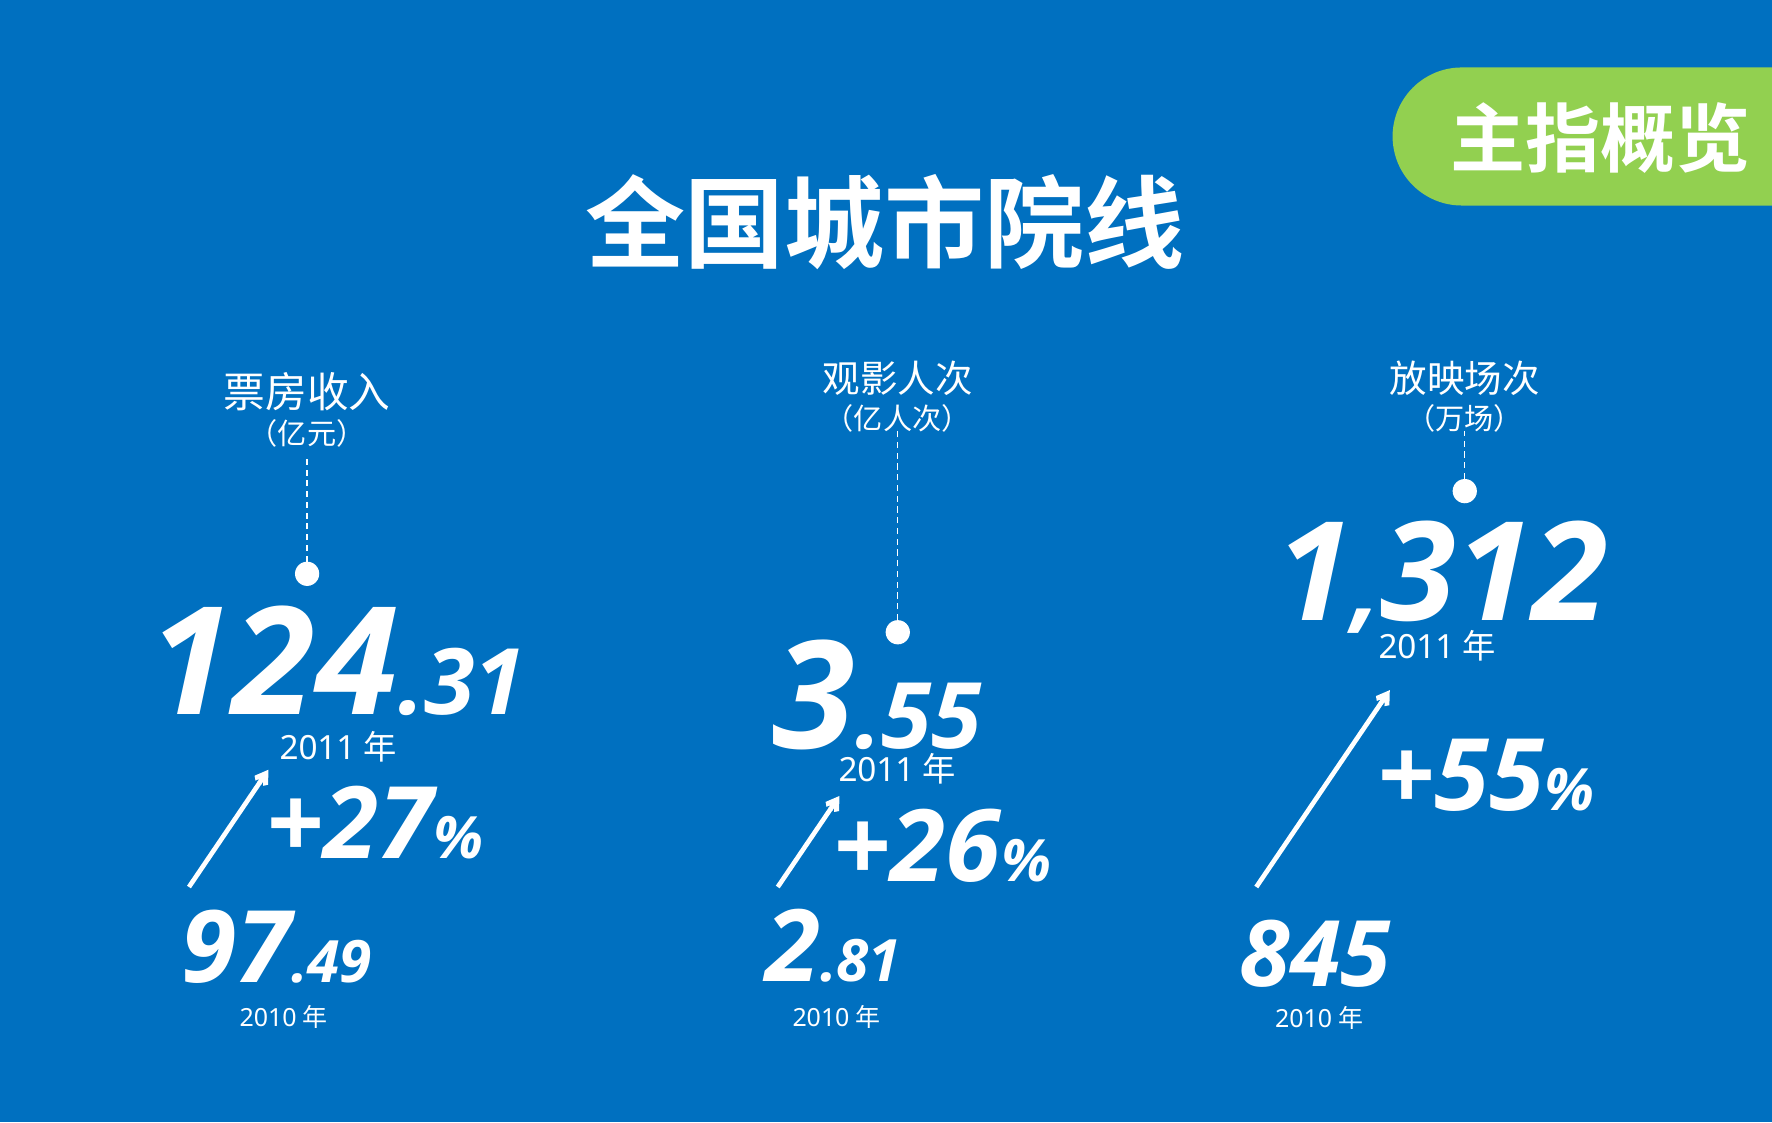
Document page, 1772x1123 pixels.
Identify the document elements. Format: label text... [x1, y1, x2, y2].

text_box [0, 359, 1772, 1088]
text_box 全国城市院线 [570, 153, 1200, 288]
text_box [1387, 66, 1772, 207]
